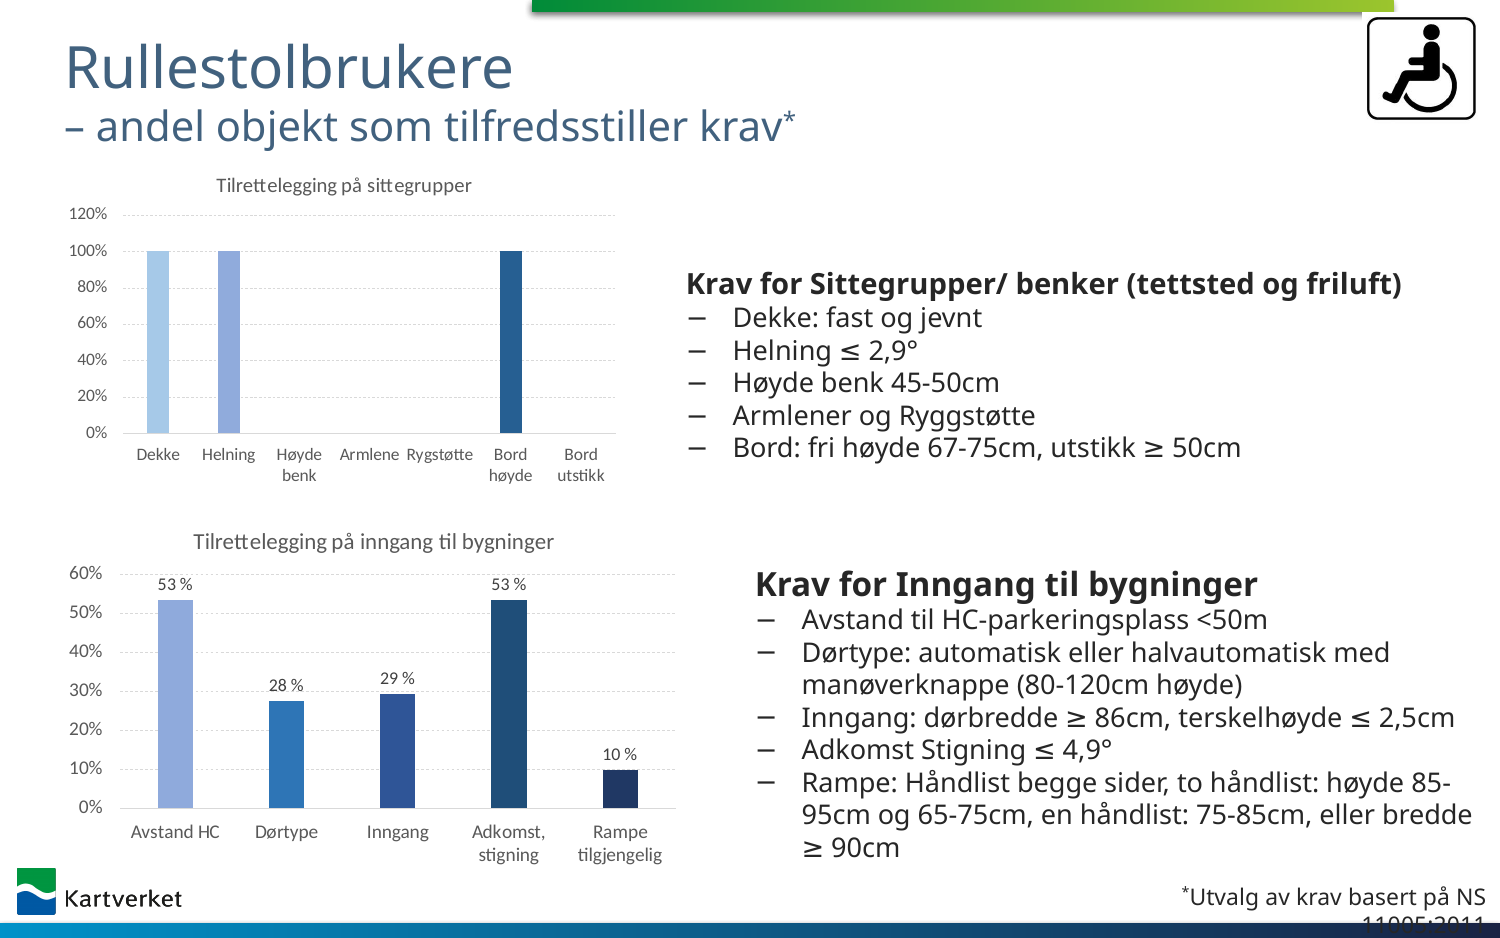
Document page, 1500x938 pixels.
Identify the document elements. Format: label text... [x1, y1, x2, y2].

picture [62, 166, 626, 492]
picture [1362, 12, 1481, 126]
text_box Krav for Inngang til bygninger Avstand til HC-parkeringsplass <50m Dørtype: automatisk eller halvautomatisk med manøverknappe (80-120cm høyde) Inngang: dørbredde ≥ 86cm, terskelhøyde ≤ 2,5cm Adkomst Stigning ≤ 4,9° Rampe: Håndlist begge sider, to håndlist: høyde 85-95cm og 65-75cm, en håndlist: 75-85cm, eller bredde ≥ 90cm [740, 555, 1491, 870]
text_box Krav for Sittegrupper/ benker (tettsted og friluft) Dekke: fast og jevnt Helning ≤ 2,9° Høyde benk 45-50cm Armlener og Ryggstøtte Bord: fri høyde 67-75cm, utstikk ≥ 50cm [670, 258, 1418, 471]
text_box Rullestolbrukere – andel objekt som tilfredsstiller krav* [49, 25, 1431, 158]
text_box *Utvalg av krav basert på NS 11005:2011 [1068, 873, 1500, 938]
picture [62, 520, 687, 874]
